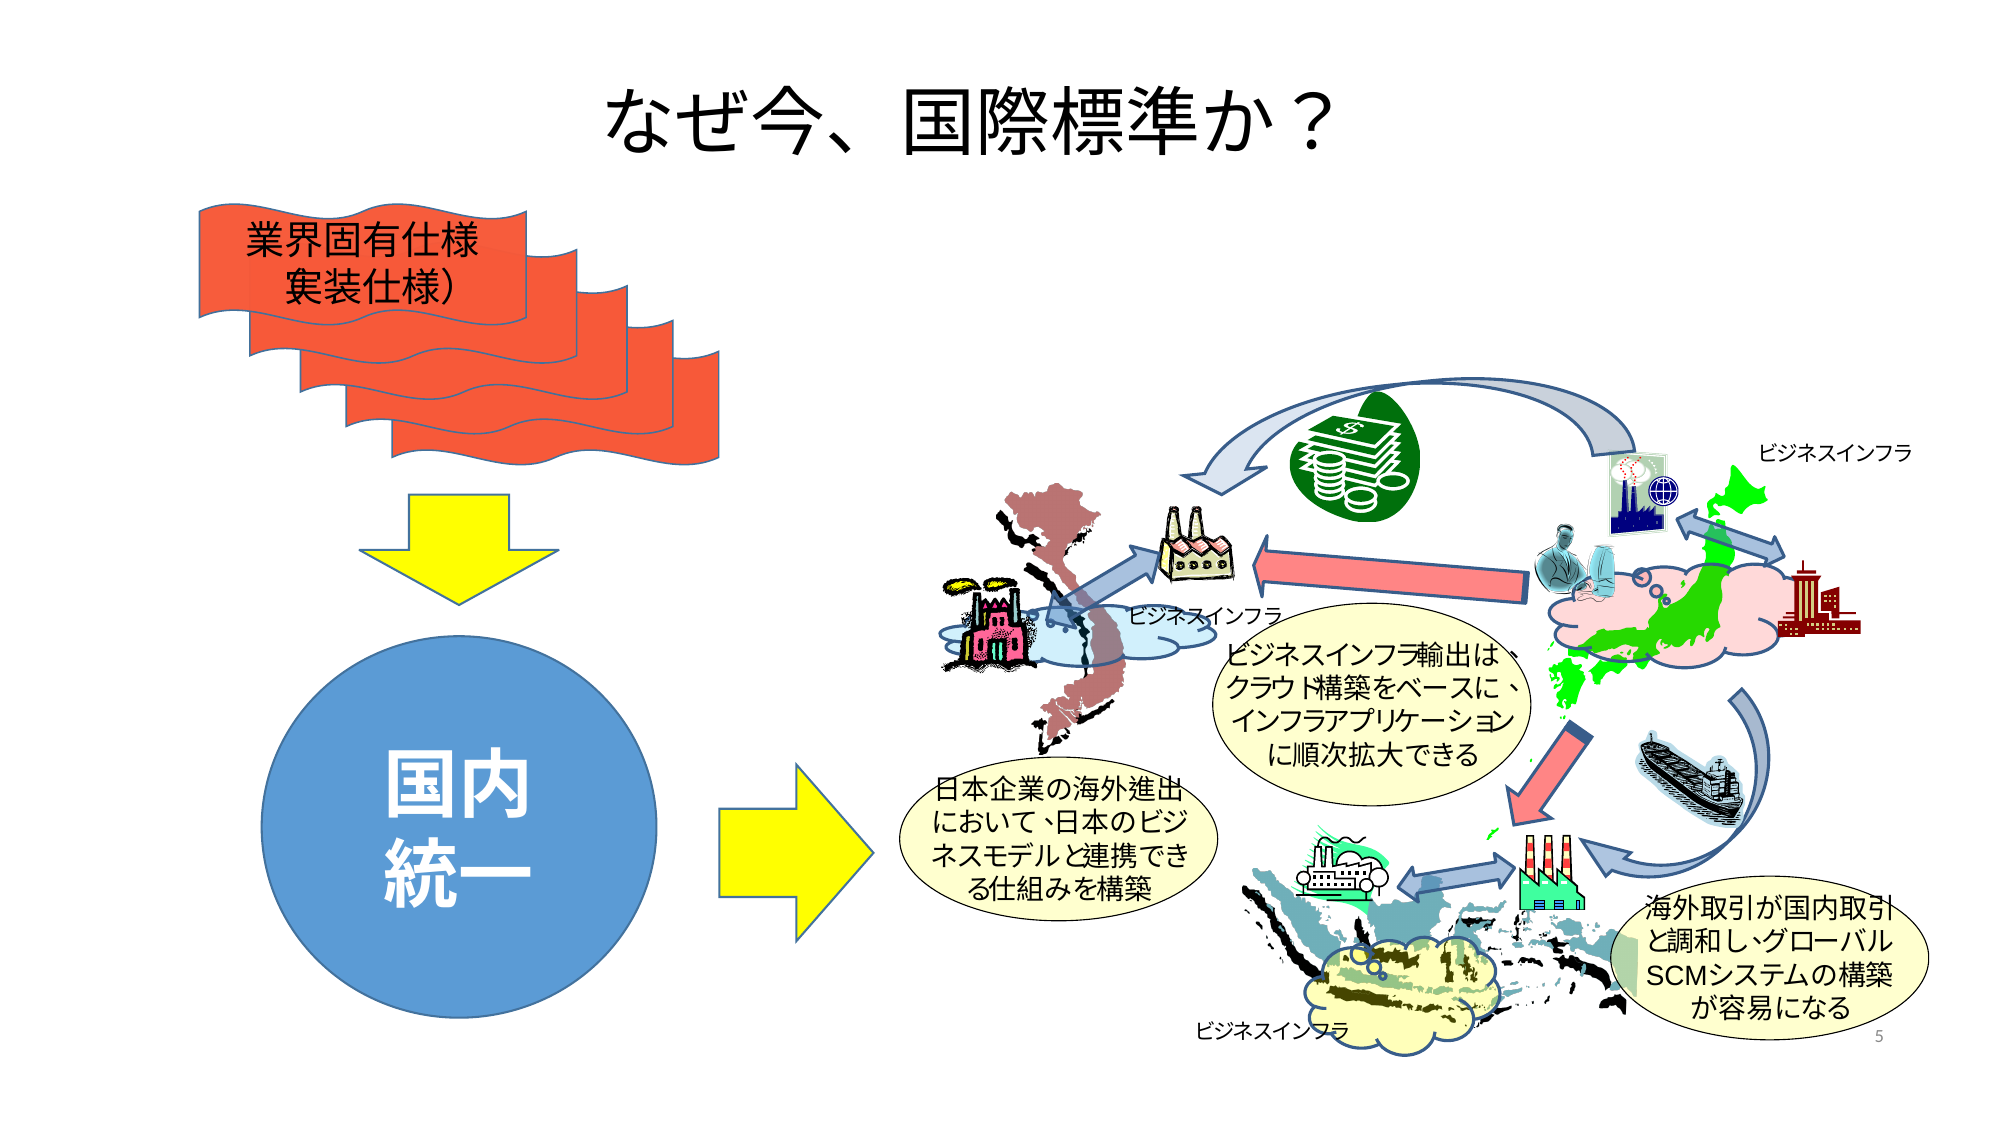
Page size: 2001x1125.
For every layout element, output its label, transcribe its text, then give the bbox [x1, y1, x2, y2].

text_box なぜ今、国際標準か？ [320, 67, 1630, 173]
text_box [718, 761, 875, 944]
text_box 国内 統一 [260, 635, 658, 1019]
text_box [358, 493, 560, 607]
picture [198, 202, 720, 466]
picture [899, 377, 1930, 1059]
